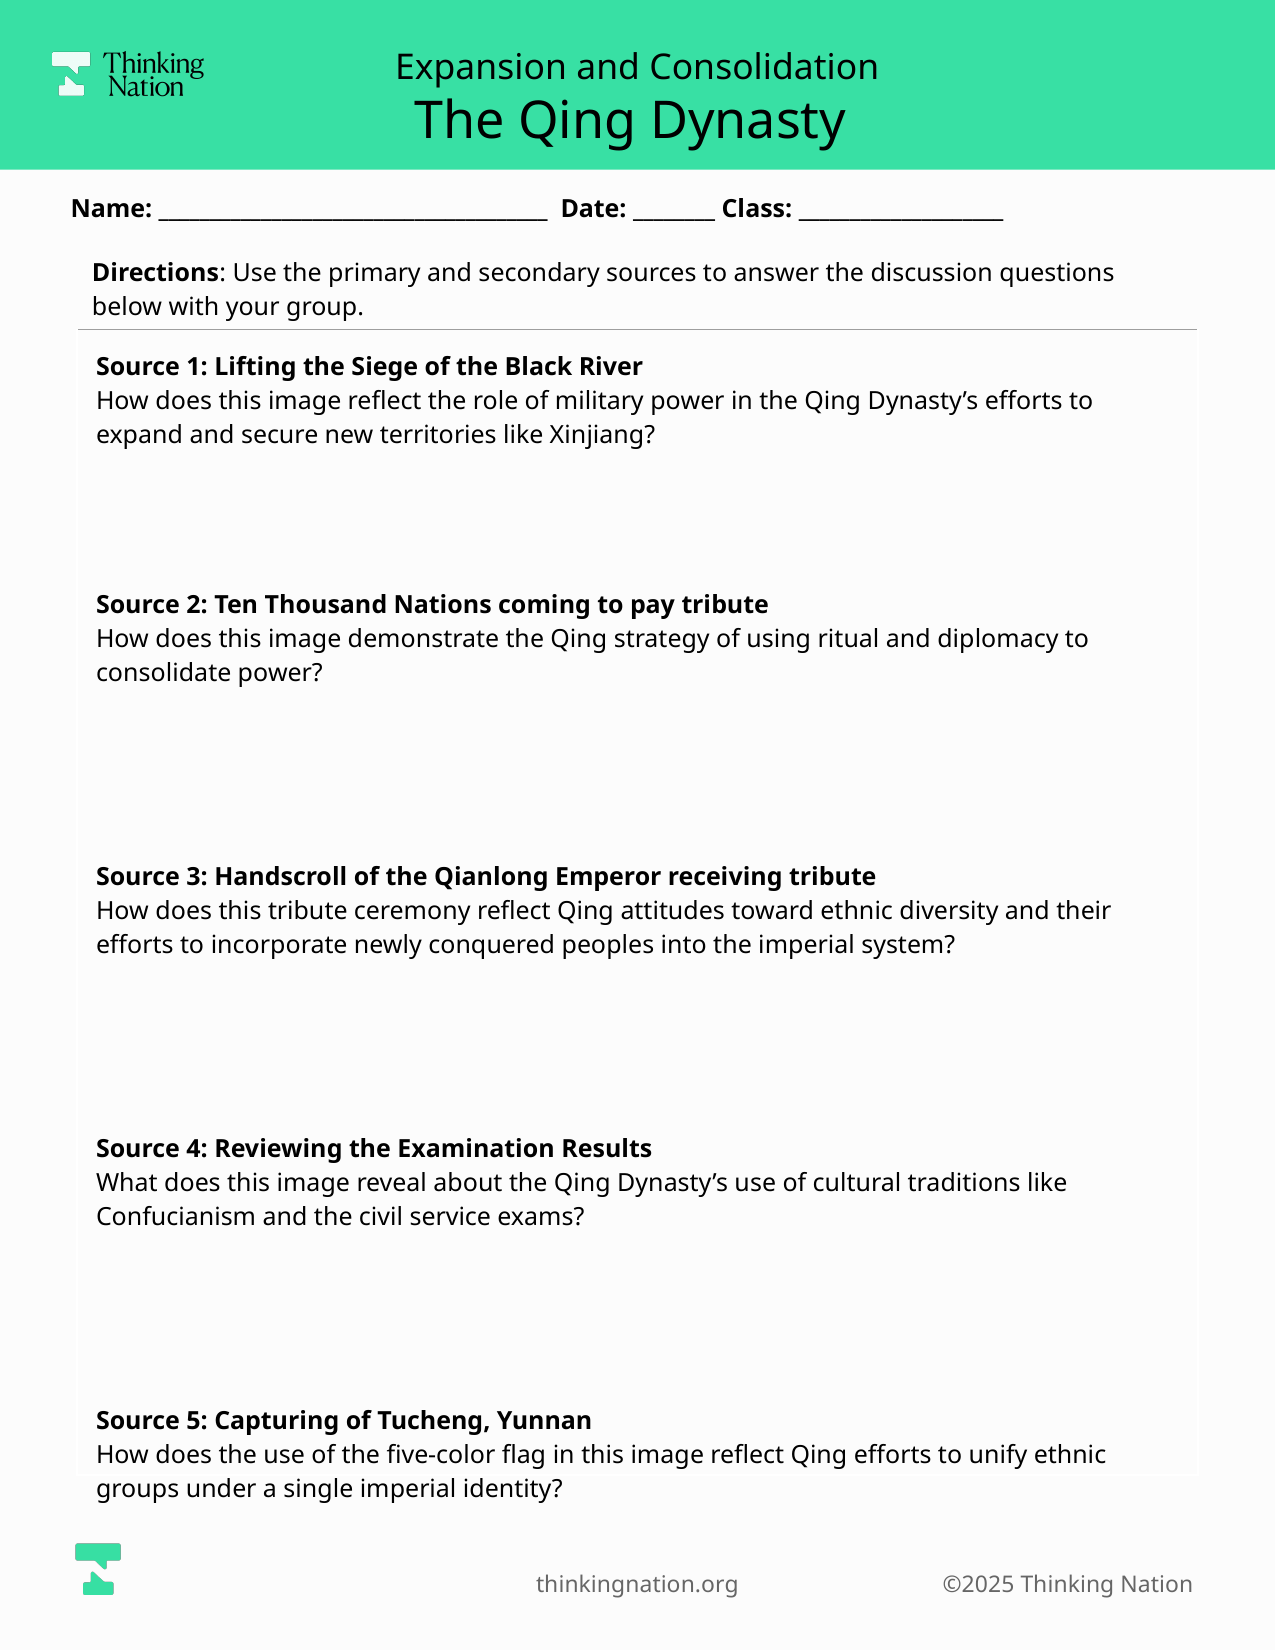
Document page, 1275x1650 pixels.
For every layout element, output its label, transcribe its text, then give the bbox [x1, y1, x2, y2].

picture [35, 37, 210, 110]
text_box Expansion and Consolidation The Qing Dynasty [0, 0, 1275, 170]
text_box thinkingnation.org [486, 1553, 789, 1605]
table_header Source 1: Lifting the Siege of the Black River How does this image reflect the role of military power in the Qing Dynasty’s efforts to expand and secure new territories like Xinjiang? Source 2: Ten Thousand Nations coming to pay tribute How does this image demonstrate the Qing strategy of using ritual and diplomacy to consolidate power? Source 3: Handscroll of the Qianlong Emperor receiving tribute How does this tribute ceremony reflect Qing attitudes toward ethnic diversity and their efforts to incorporate newly conquered peoples into the imperial system? Source 4: Reviewing the Examination Results What does this image reveal about the Qing Dynasty’s use of cultural traditions like Confucianism and the civil service exams? Source 5: Capturing of Tucheng, Yunnan How does the use of the five-color flag in this image reflect Qing efforts to unify ethnic groups under a single imperial identity? [78, 330, 1197, 1474]
text_box ©2025 Thinking Nation [907, 1553, 1210, 1605]
picture [62, 1533, 134, 1605]
text_box Directions: Use the primary and secondary sources to answer the discussion questions below with your group. [76, 237, 1198, 329]
text_box Name: ______________________________________ Date: ________ Class: ____________________ [55, 177, 1223, 237]
